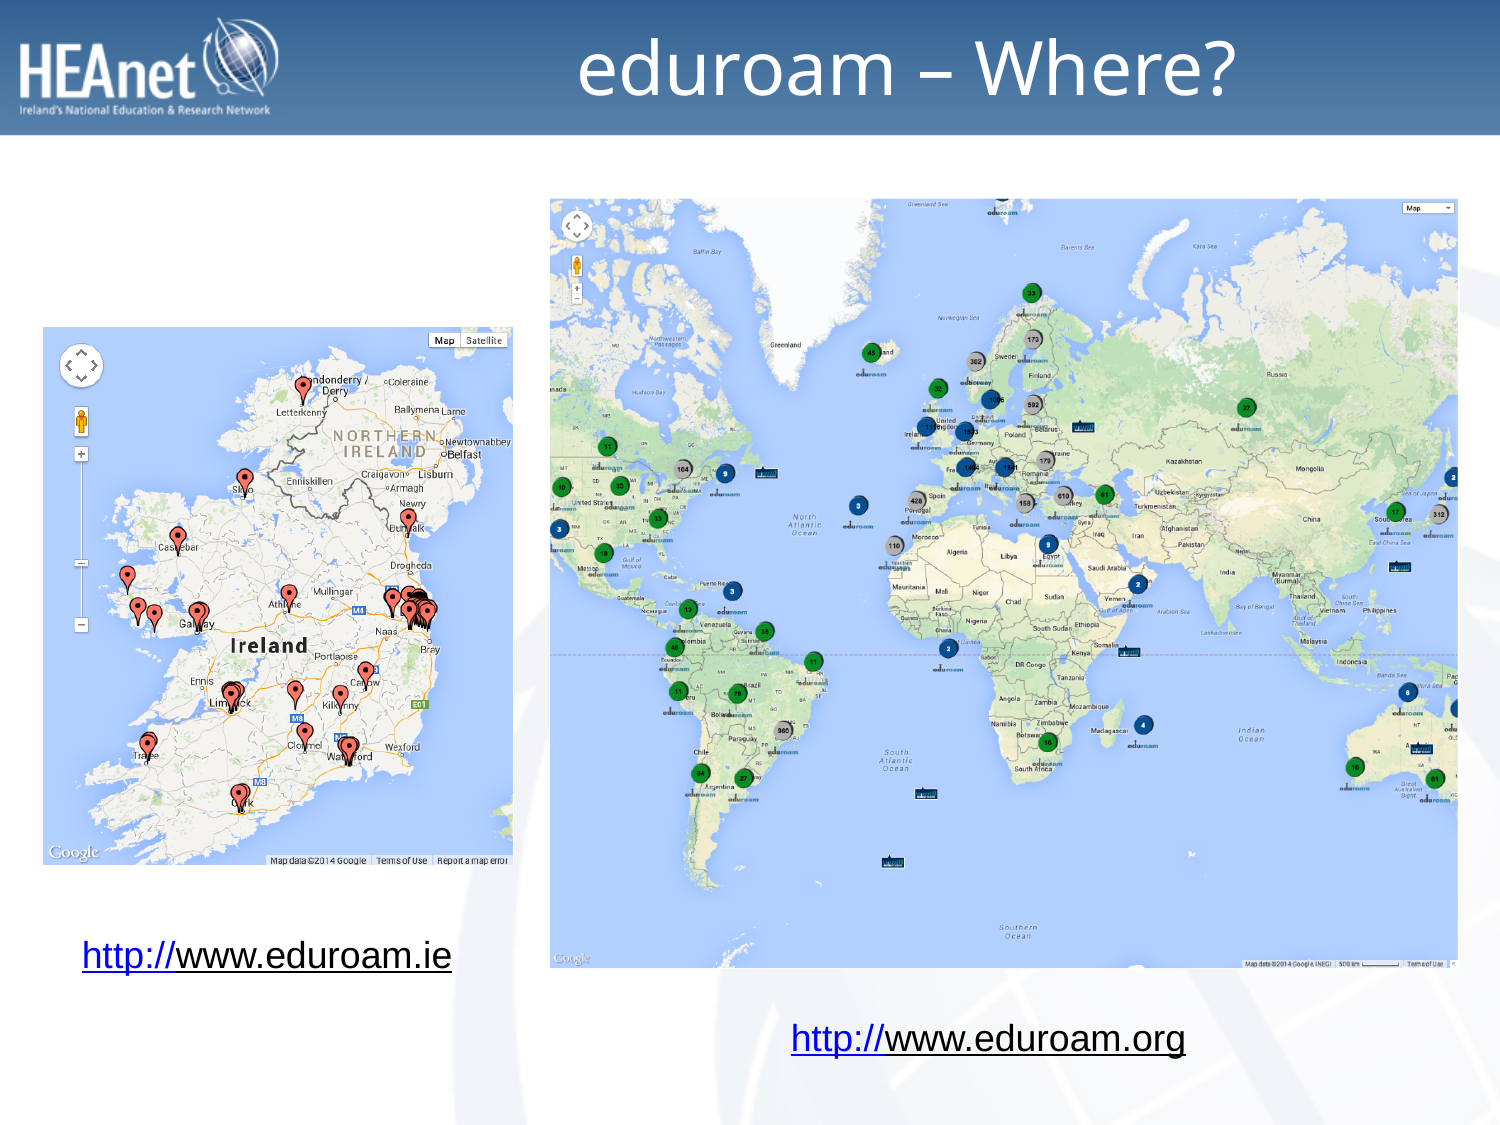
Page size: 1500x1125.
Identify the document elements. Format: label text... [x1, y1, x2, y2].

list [548, 196, 1460, 970]
text_box http://www.eduroam.org [775, 1006, 1212, 1067]
text_box http://www.eduroam.ie [67, 924, 478, 984]
picture [0, 0, 1500, 1125]
title eduroam – Where? [312, 0, 1500, 160]
